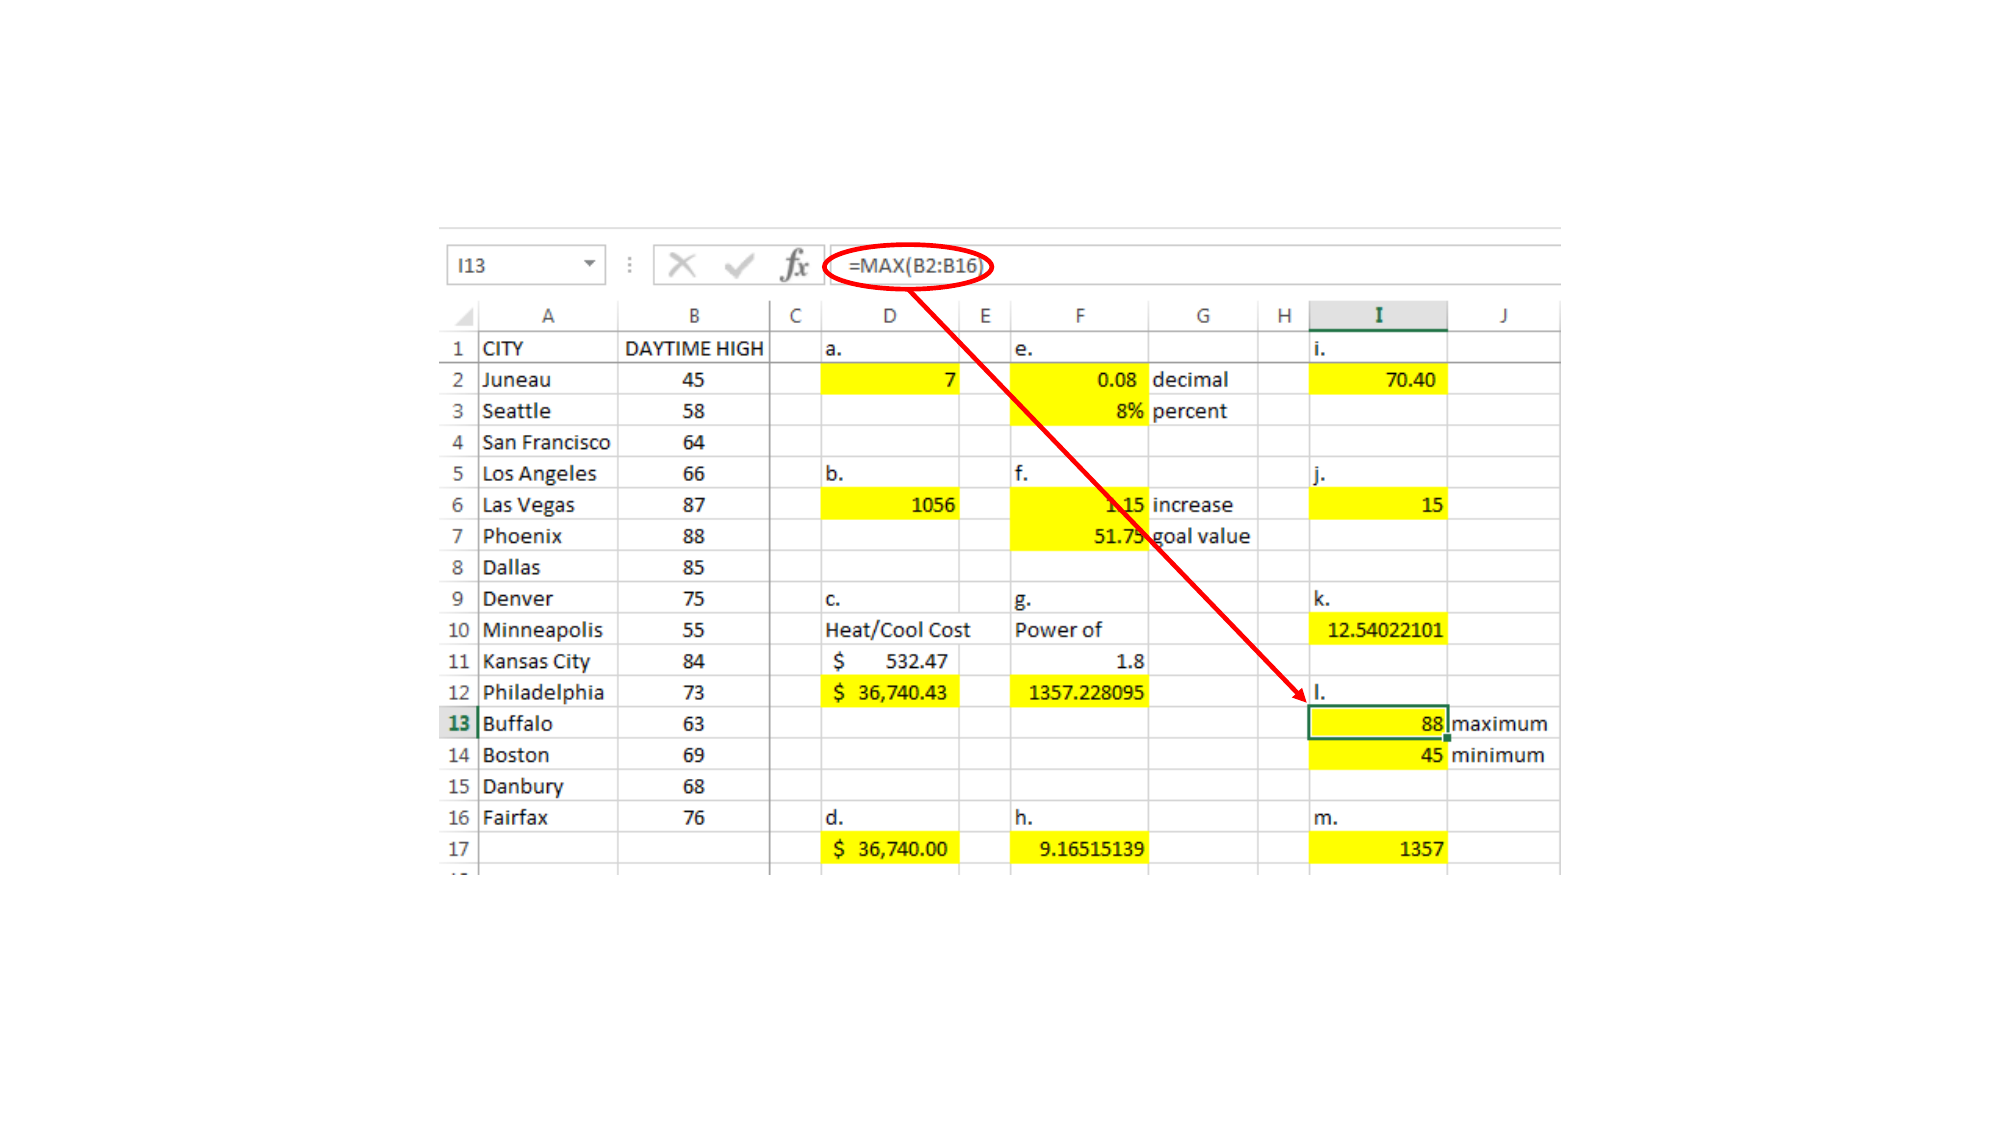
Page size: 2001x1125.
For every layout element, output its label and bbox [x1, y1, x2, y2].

text_box [907, 289, 1307, 703]
list [439, 226, 1561, 875]
